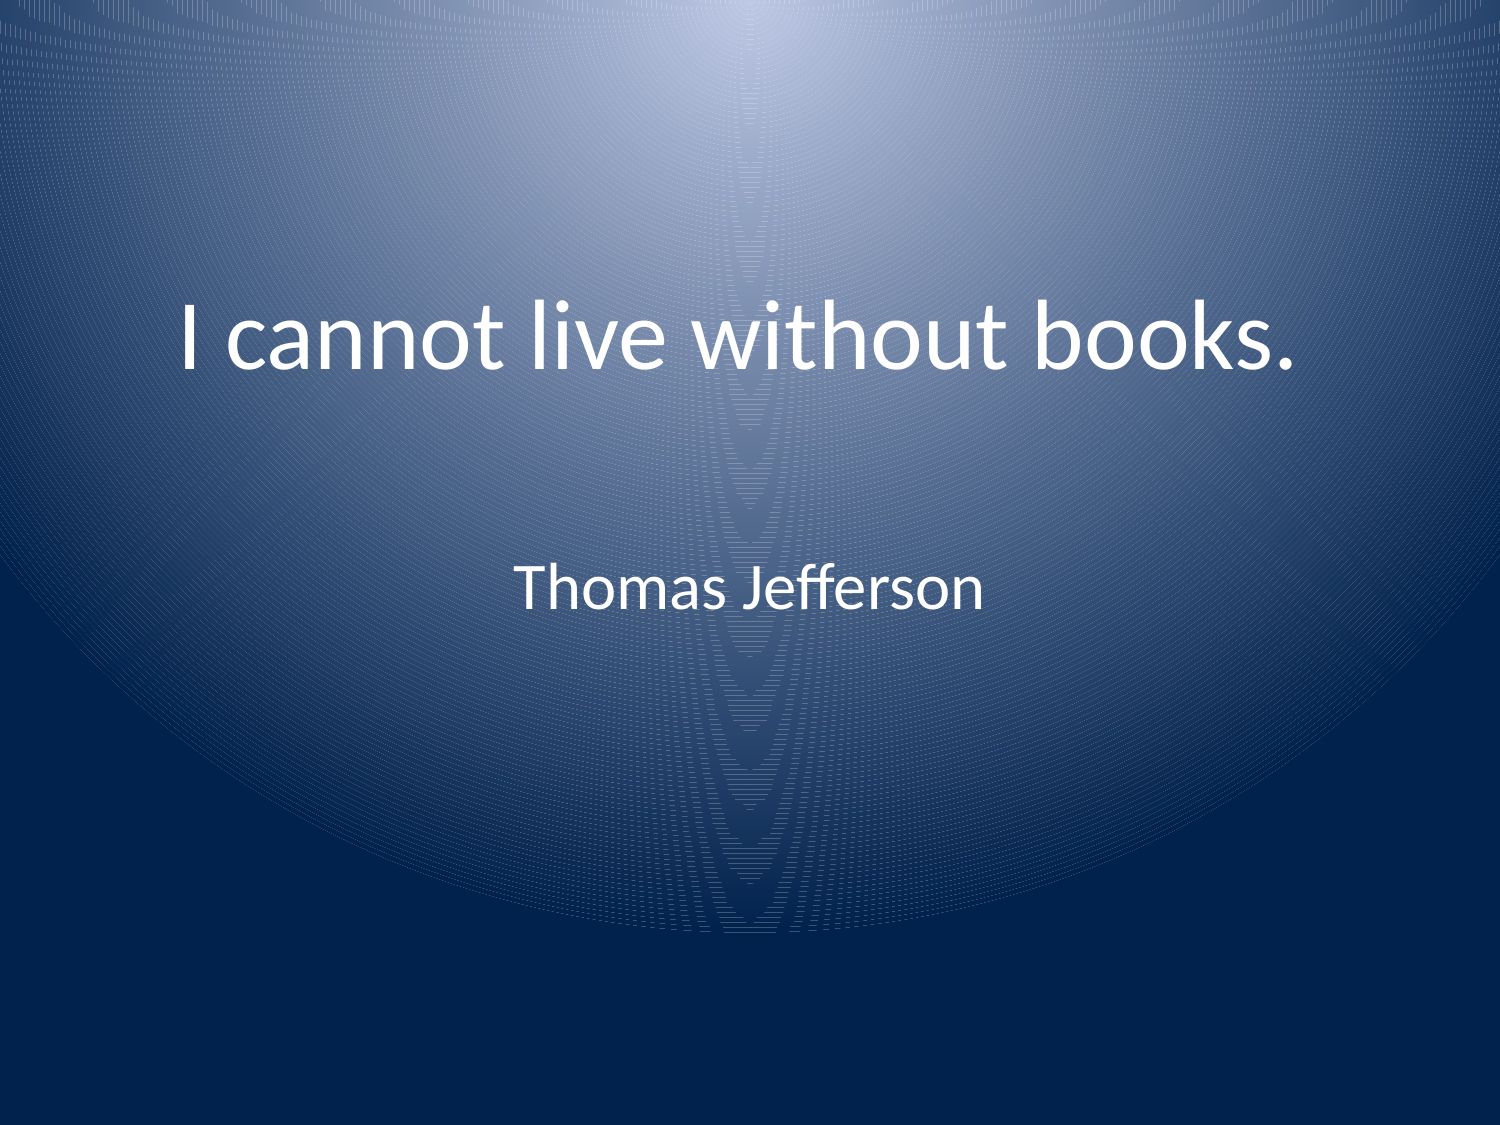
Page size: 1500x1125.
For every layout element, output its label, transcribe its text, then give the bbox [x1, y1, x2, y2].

list I cannot live without books. Thomas Jefferson [75, 262, 1425, 1005]
